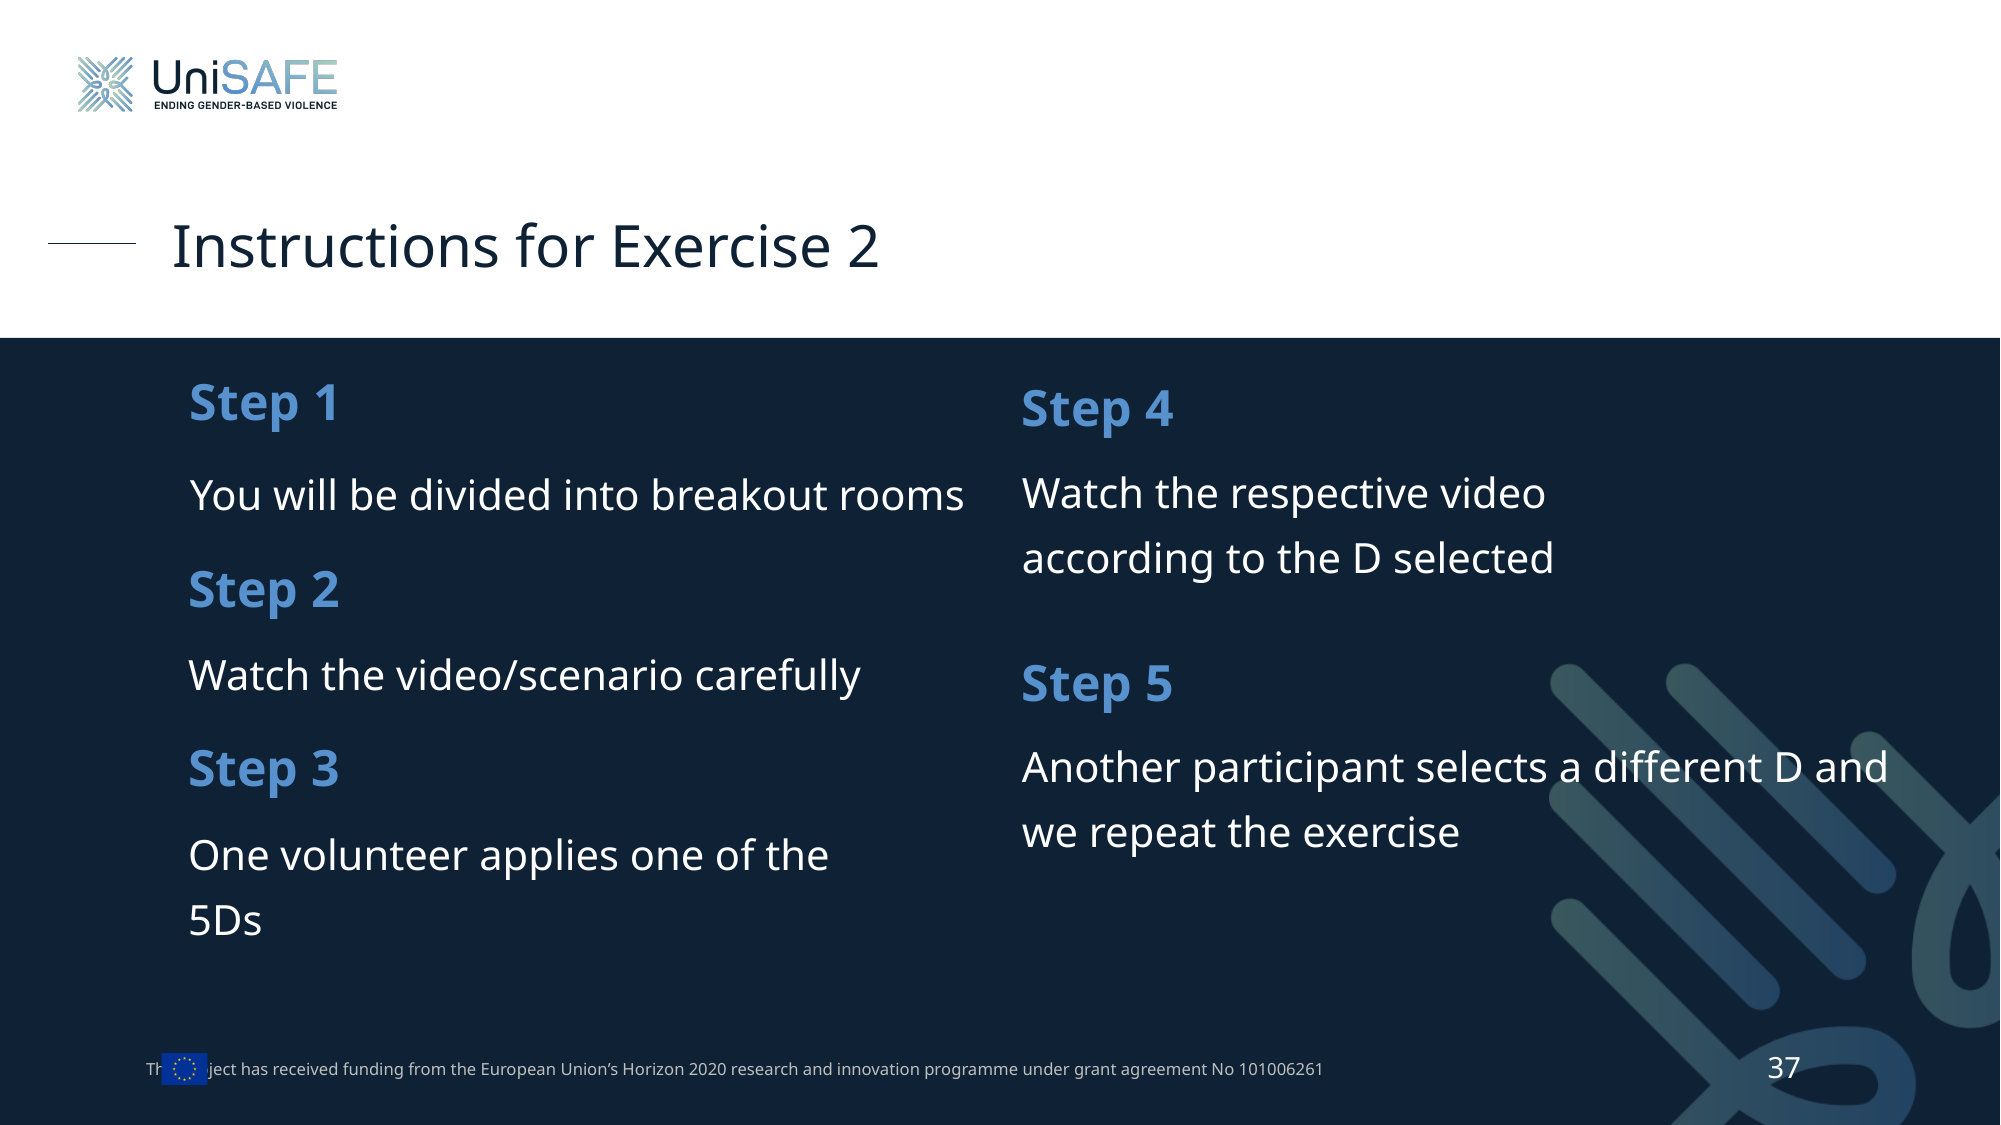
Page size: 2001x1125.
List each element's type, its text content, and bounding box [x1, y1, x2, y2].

text_box You will be divided into breakout rooms [189, 445, 1021, 526]
picture [78, 57, 337, 112]
text_box Step 4 [1021, 369, 1410, 445]
text_box Watch the video/scenario carefully [188, 626, 1623, 707]
text_box Another participant selects a different D and we repeat the exercise [1021, 718, 1894, 864]
text_box Step 3 [188, 728, 576, 804]
text_box Step 2 [188, 550, 576, 626]
text_box One volunteer applies one of the 5Ds [188, 806, 900, 952]
text_box Watch the respective video according to the D selected [1021, 444, 1734, 590]
text_box Step 1 [189, 363, 578, 439]
text_box Step 5 [1021, 643, 1410, 718]
title Instructions for Exercise 2 [172, 185, 1828, 314]
